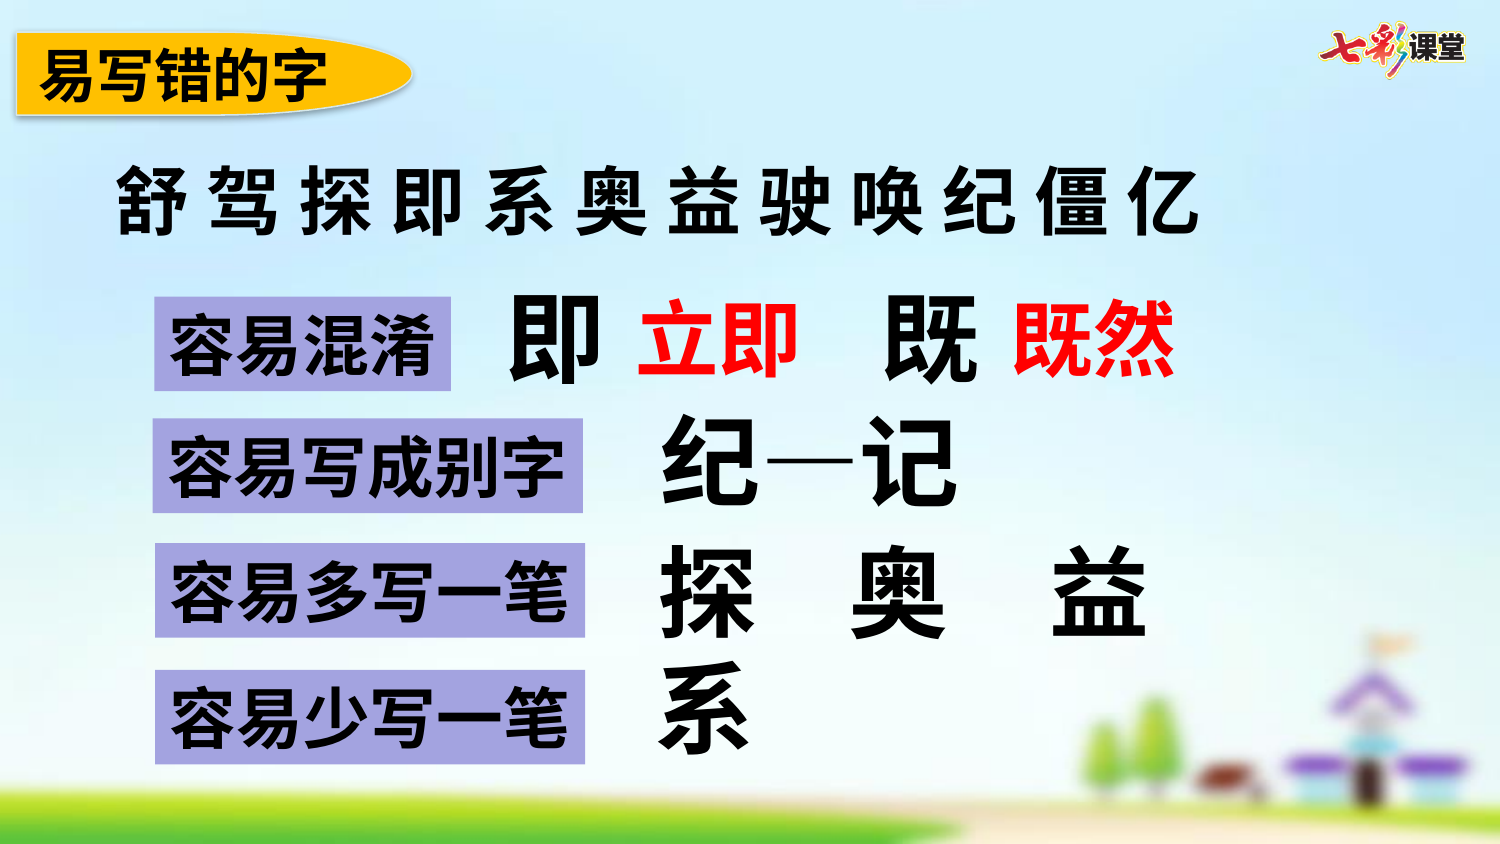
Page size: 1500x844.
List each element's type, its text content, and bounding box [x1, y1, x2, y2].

text_box 纪—记 [645, 391, 976, 527]
text_box 容易多写一笔 [155, 543, 586, 638]
text_box 探 [642, 522, 773, 658]
text_box 奥 [833, 527, 964, 658]
text_box 既 [866, 268, 996, 403]
text_box 容易混淆 [154, 296, 451, 392]
picture [0, 0, 1500, 844]
text_box 系 [639, 639, 770, 774]
text_box 舒 驾 探 即 系 奥 益 驶 唤 纪 僵 亿 [100, 138, 1500, 254]
text_box 立即 [620, 280, 817, 395]
text_box 即 [491, 268, 621, 403]
text_box 容易少写一笔 [155, 669, 586, 765]
text_box 益 [1034, 522, 1165, 658]
text_box 容易写成别字 [152, 418, 583, 514]
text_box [0, 31, 413, 116]
text_box 既然 [995, 280, 1192, 395]
